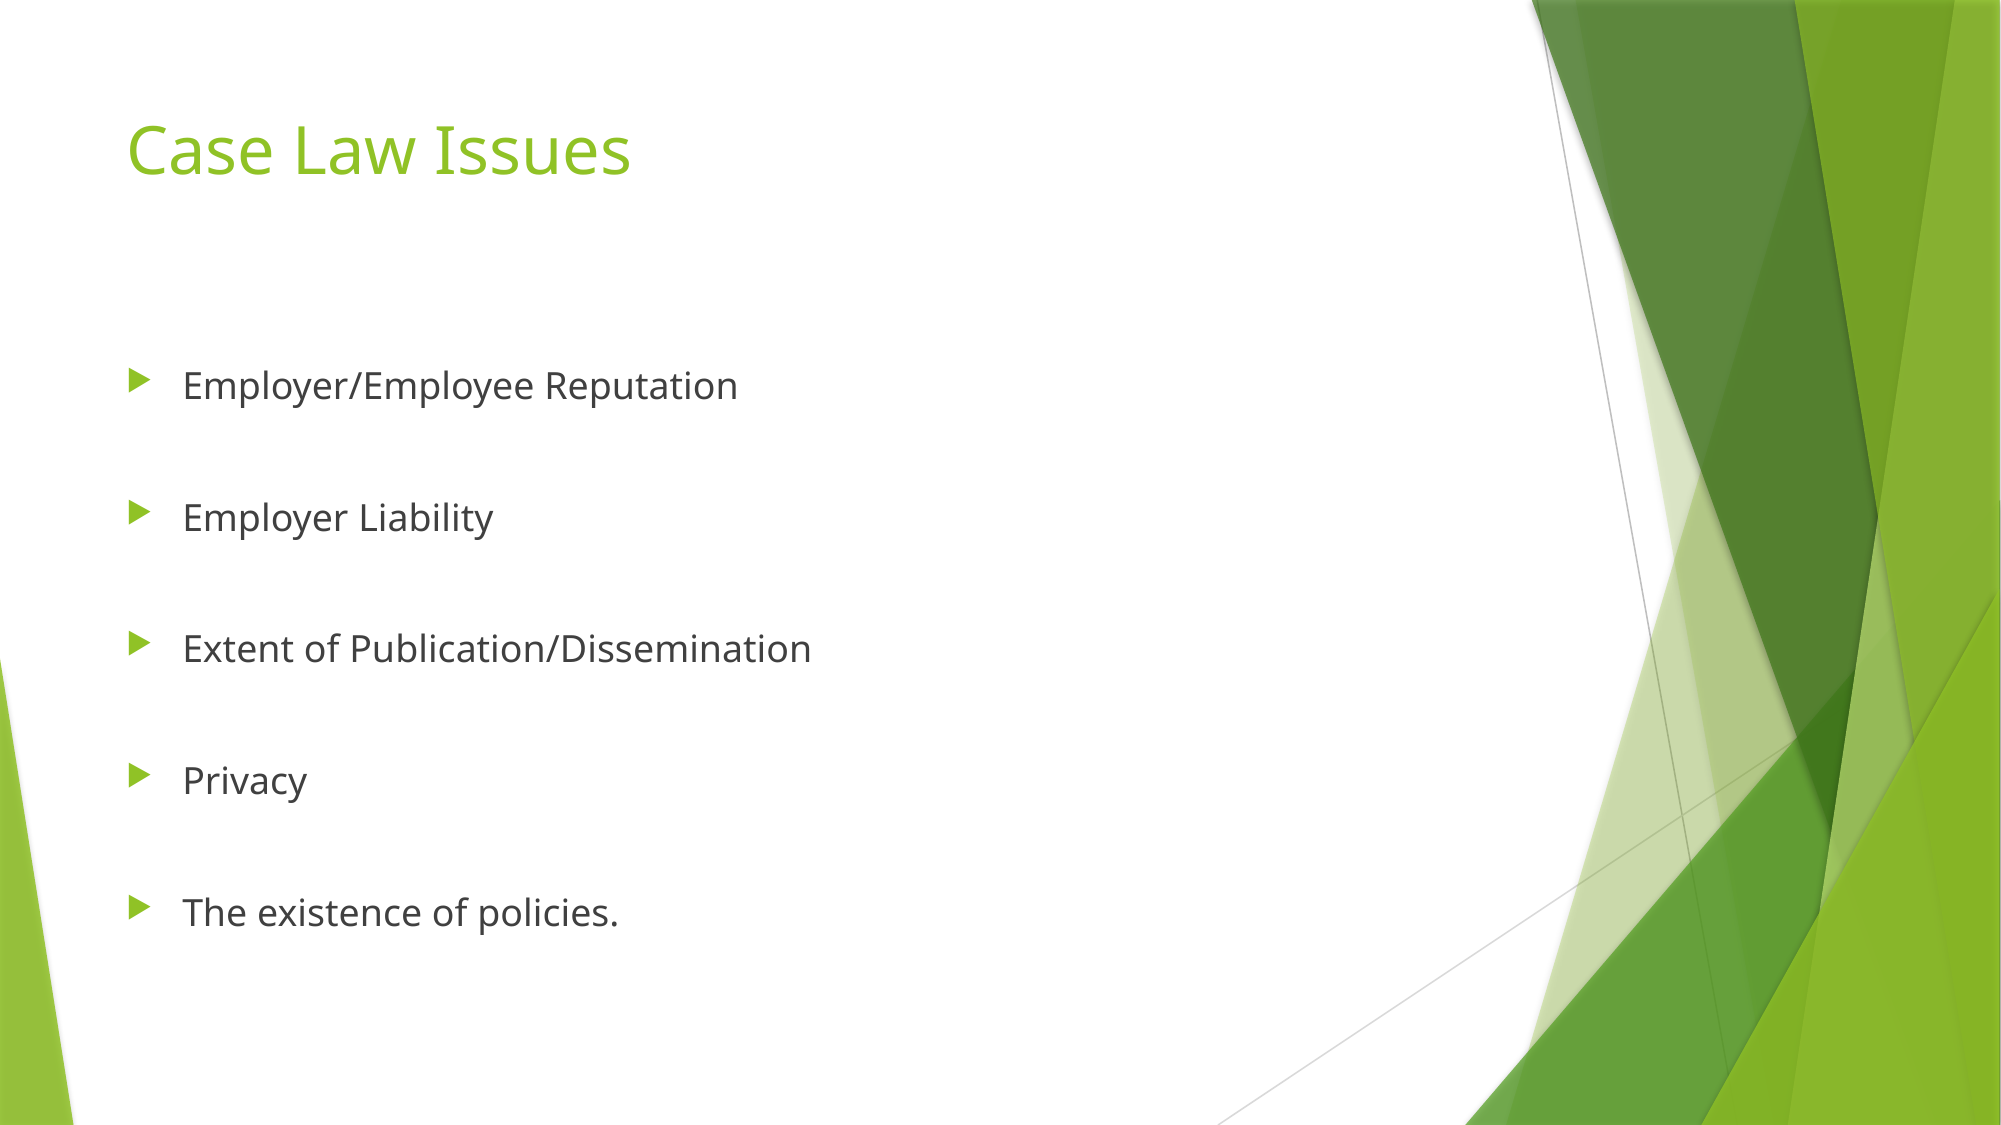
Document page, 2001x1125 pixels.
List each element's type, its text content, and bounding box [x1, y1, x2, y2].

title Case Law Issues [111, 99, 1522, 317]
list Employer/Employee Reputation Employer Liability Extent of Publication/Dissemination Privacy The existence of policies. [111, 354, 1522, 992]
